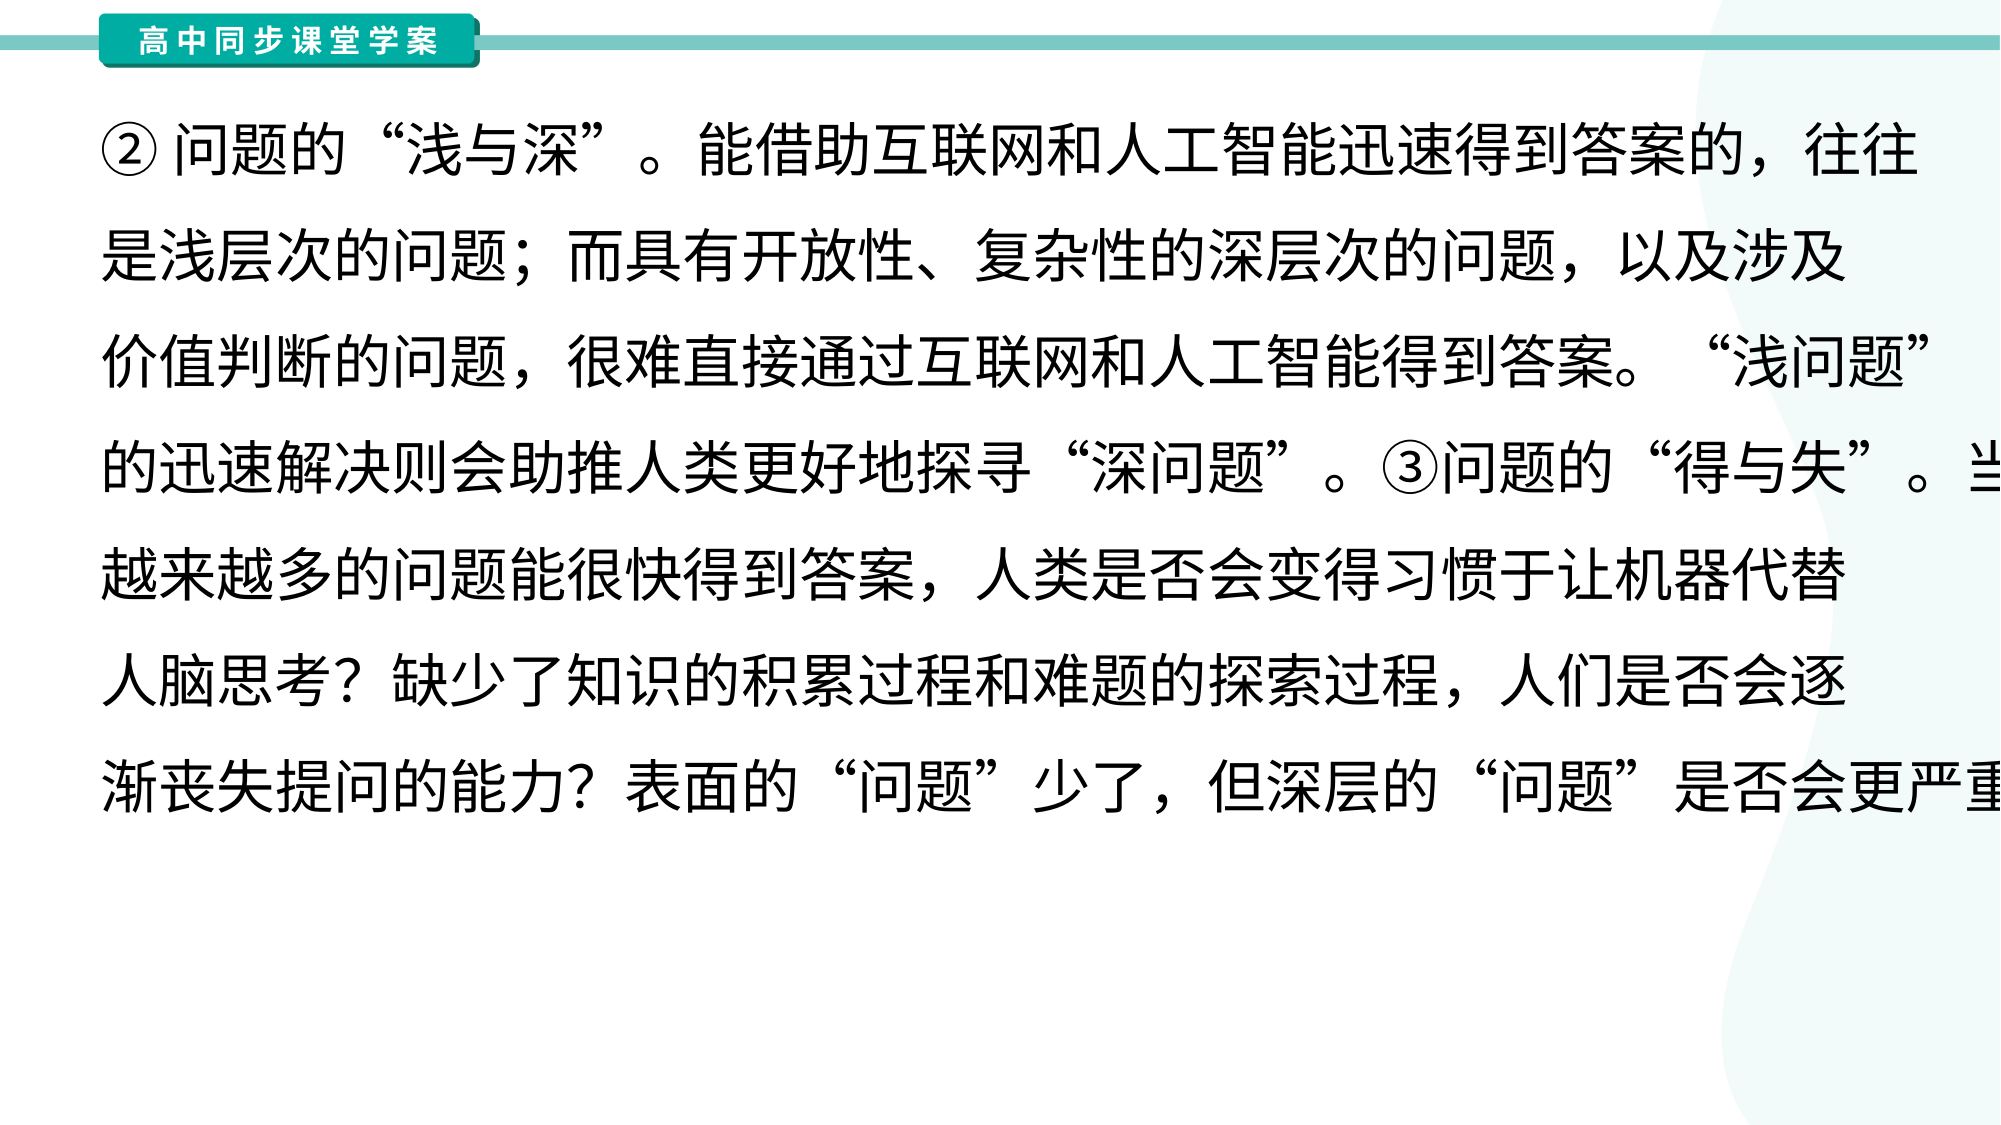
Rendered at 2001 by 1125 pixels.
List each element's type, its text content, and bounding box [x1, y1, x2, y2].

text_box ②问题的“浅与深”。能借助互联网和人工智能迅速得到答案的，往往 是浅层次的问题；而具有开放性、复杂性的深层次的问题，以及涉及 价值判断的问题，很难直接通过互联网和人工智能得到答案。“浅问题” 的迅速解决则会助推人类更好地探寻“深问题”。③问题的“得与失”。当 越来越多的问题能很快得到答案，人类是否会变得习惯于让机器代替 人脑思考？缺少了知识的积累过程和难题的探索过程，人们是否会逐 渐丧失提问的能力？表面的“问题”少了，但深层的“问题”是否会更严重？ [100, 76, 1899, 821]
picture [0, 0, 2000, 1125]
